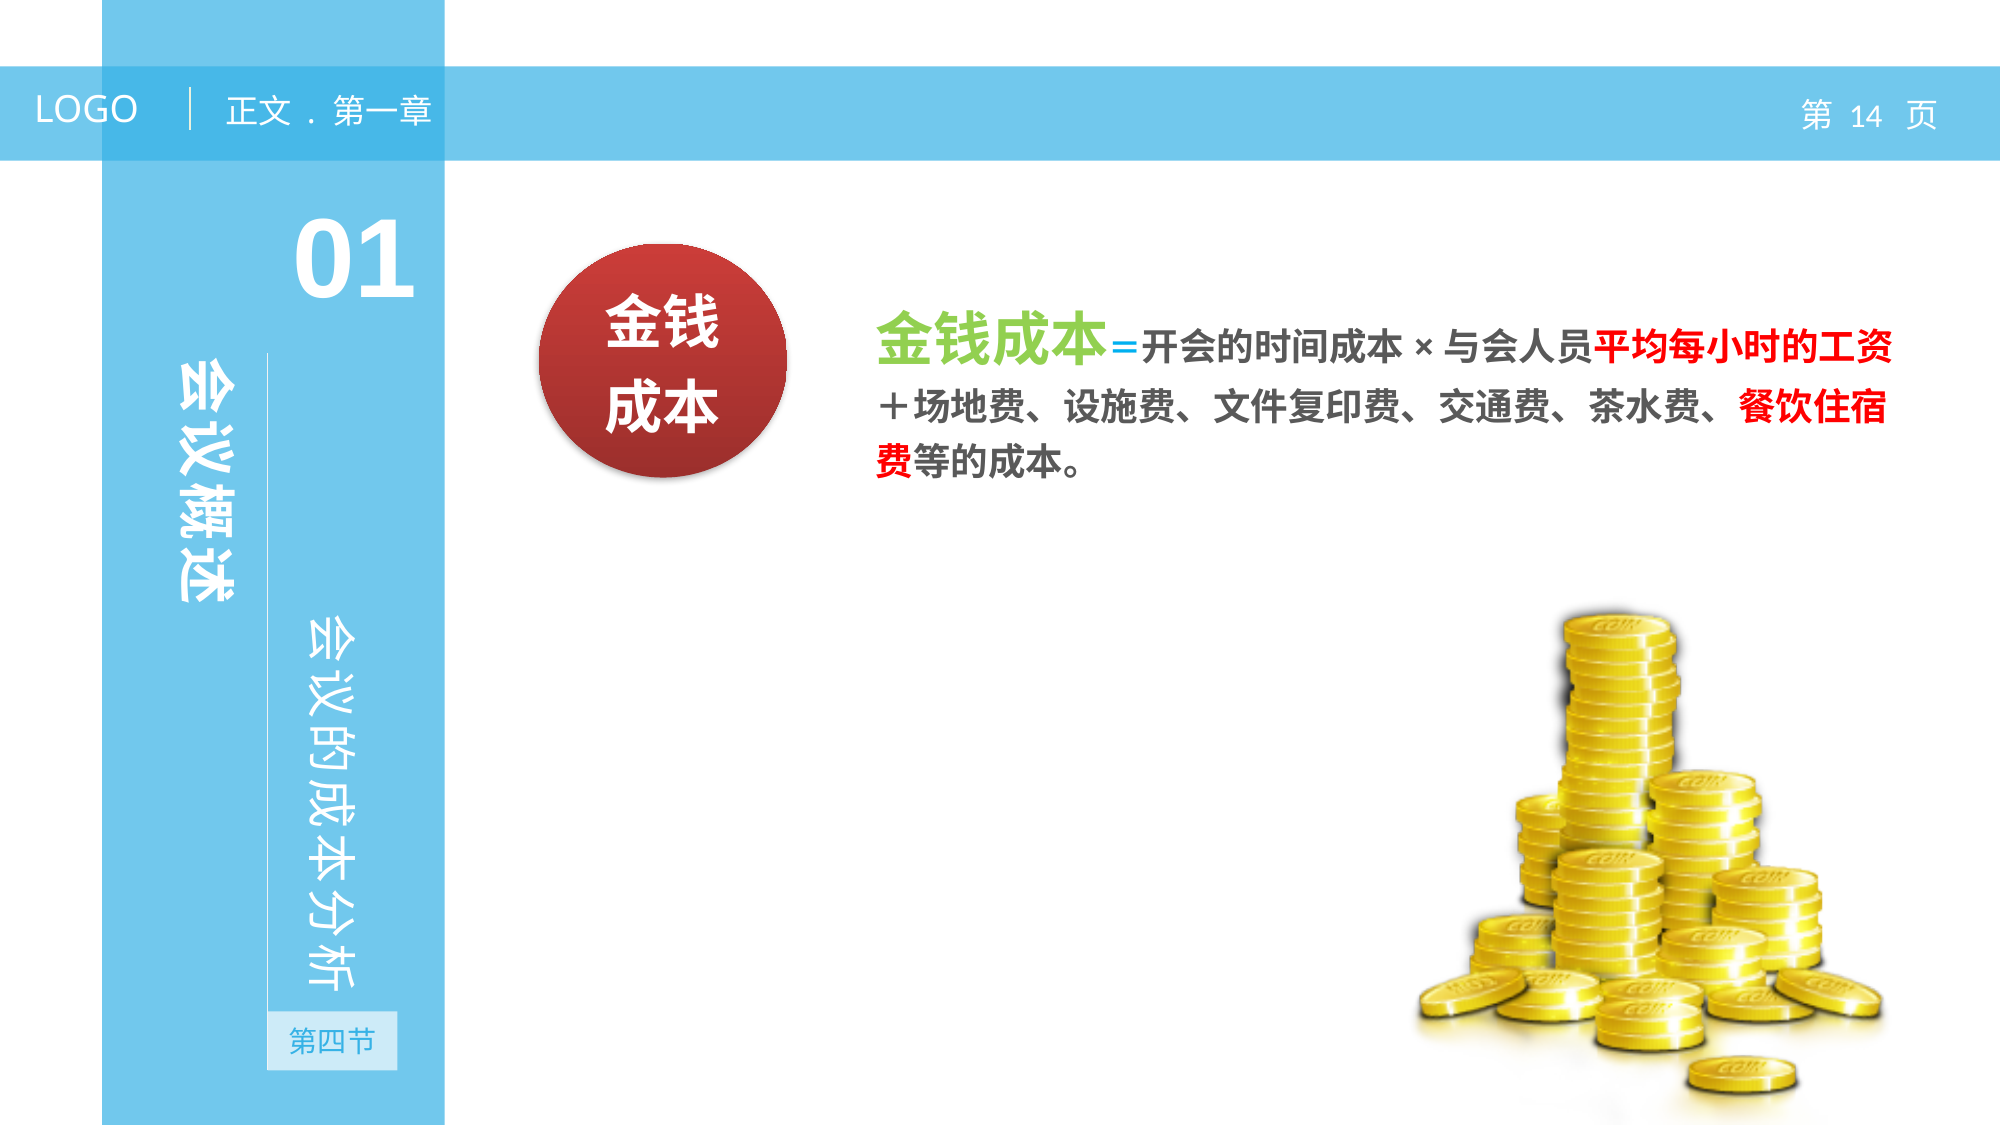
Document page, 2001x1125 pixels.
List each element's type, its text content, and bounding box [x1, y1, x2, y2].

text_box 金钱成本＝开会的时间成本×与会人员平均每小时的工资＋场地费、设施费、文件复印费、交通费、茶水费、餐饮住宿费等的成本。 [860, 278, 1919, 491]
picture [1385, 591, 1920, 1125]
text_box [538, 243, 788, 478]
